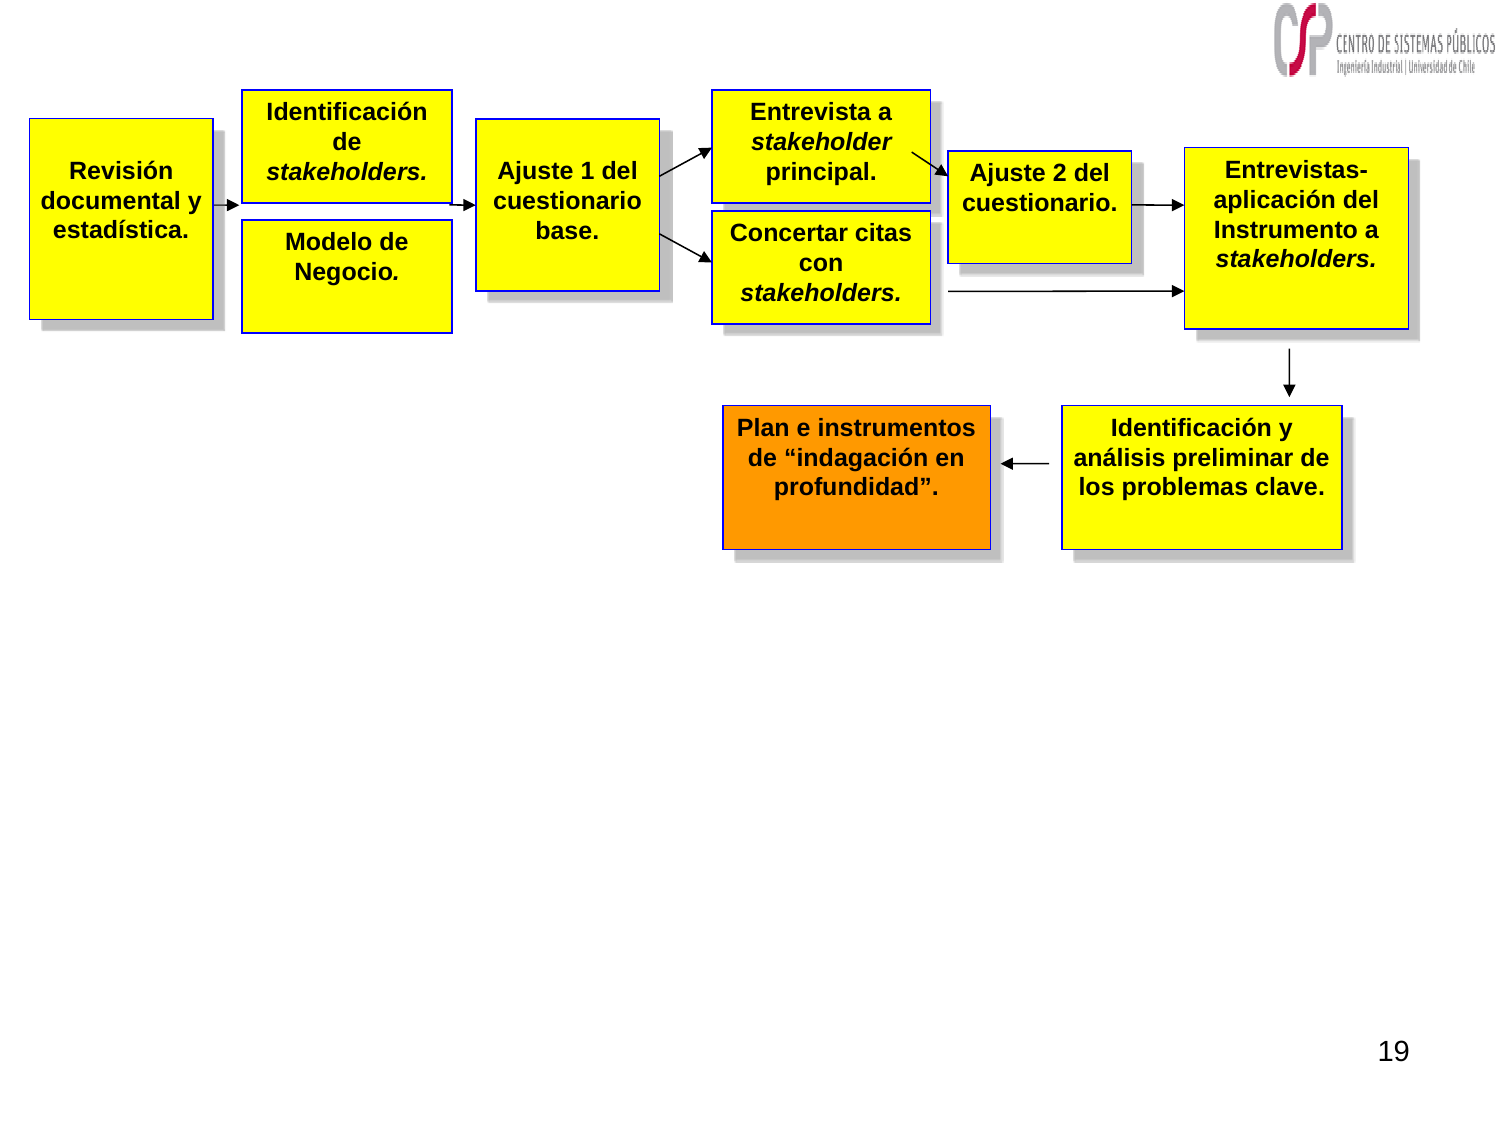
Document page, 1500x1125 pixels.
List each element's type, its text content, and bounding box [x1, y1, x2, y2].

text_box [948, 284, 1185, 298]
text_box Identificación de stakeholders. [242, 89, 453, 203]
slide_number 19 [1074, 1024, 1426, 1103]
text_box [659, 147, 712, 177]
text_box [1000, 457, 1050, 470]
text_box Concertar citas con stakeholders. [711, 210, 931, 324]
text_box [226, 198, 240, 212]
text_box [659, 233, 712, 263]
text_box Ajuste 1 del cuestionario base. [475, 118, 660, 292]
text_box Plan e instrumentos de “indagación en profundidad”. [722, 405, 991, 550]
text_box Revisión documental y estadística. [29, 118, 214, 320]
text_box Ajuste 2 del cuestionario. [948, 150, 1132, 264]
picture [1269, 0, 1500, 82]
text_box Modelo de Negocio. [242, 219, 453, 333]
text_box [911, 151, 949, 177]
text_box Identificación y análisis preliminar de los problemas clave. [1062, 405, 1342, 550]
text_box [1131, 198, 1185, 212]
text_box [1283, 348, 1296, 398]
text_box Entrevista a stakeholder principal. [711, 90, 931, 204]
text_box Entrevistas-aplicación del Instrumento a stakeholders. [1184, 147, 1409, 329]
text_box [449, 198, 476, 212]
